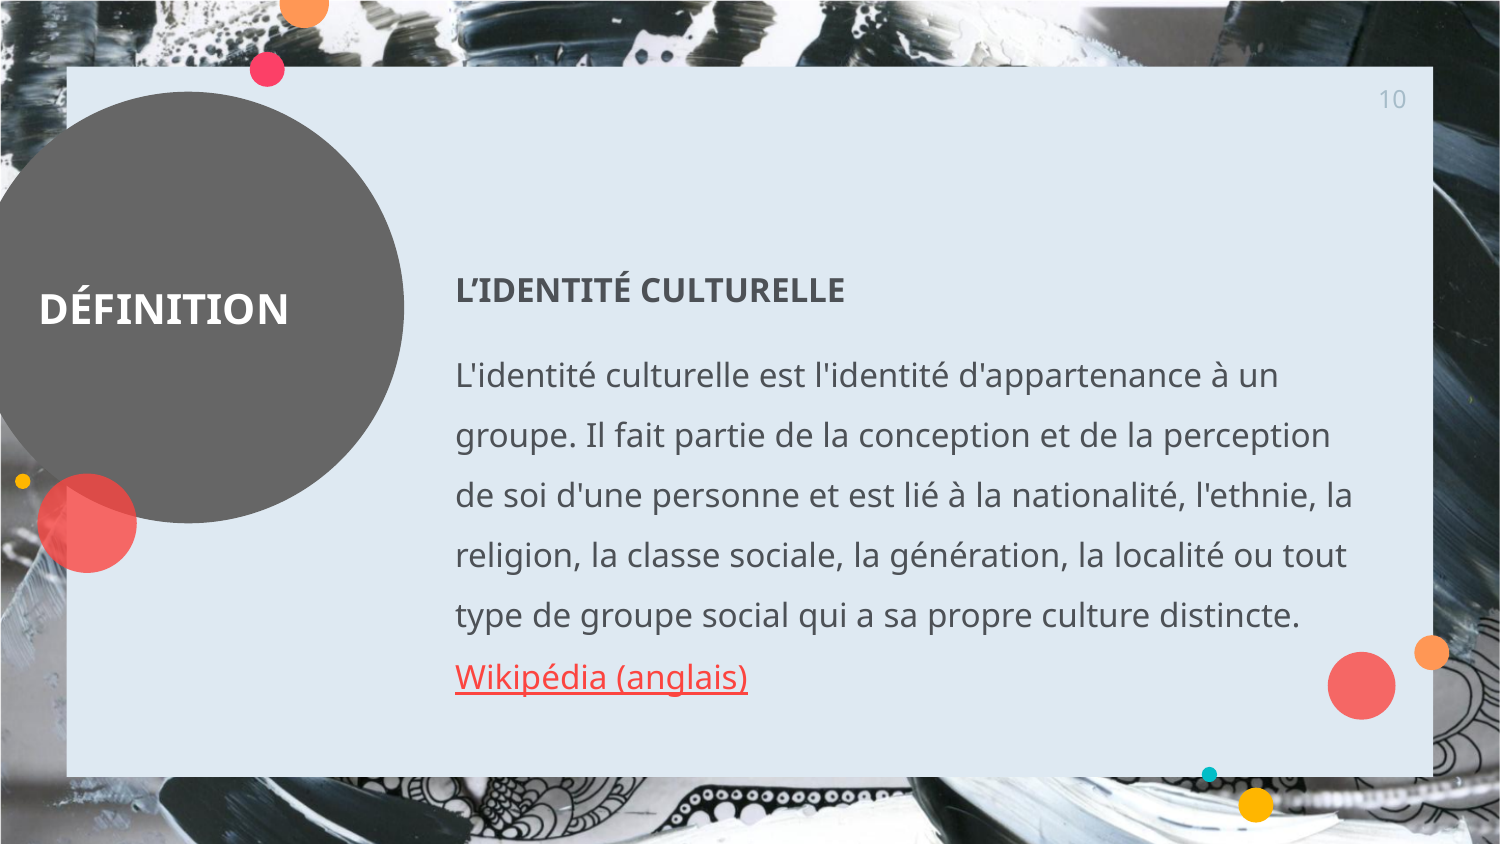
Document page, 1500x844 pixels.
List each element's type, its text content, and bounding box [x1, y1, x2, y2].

picture [2, 2, 1500, 844]
slide_number ‹#› [1331, 68, 1422, 134]
title DÉFINITION [23, 91, 375, 524]
list L’IDENTITÉ CULTURELLE L'identité culturelle est l'identité d'appartenance à un groupe. Il fait partie de la conception et de la perception de soi d'une personne et est lié à la nationalité, l'ethnie, la religion, la classe sociale, la génération, la localité ou tout type de groupe social qui a sa propre culture distincte. Wikipédia (anglais) [440, 234, 1383, 684]
